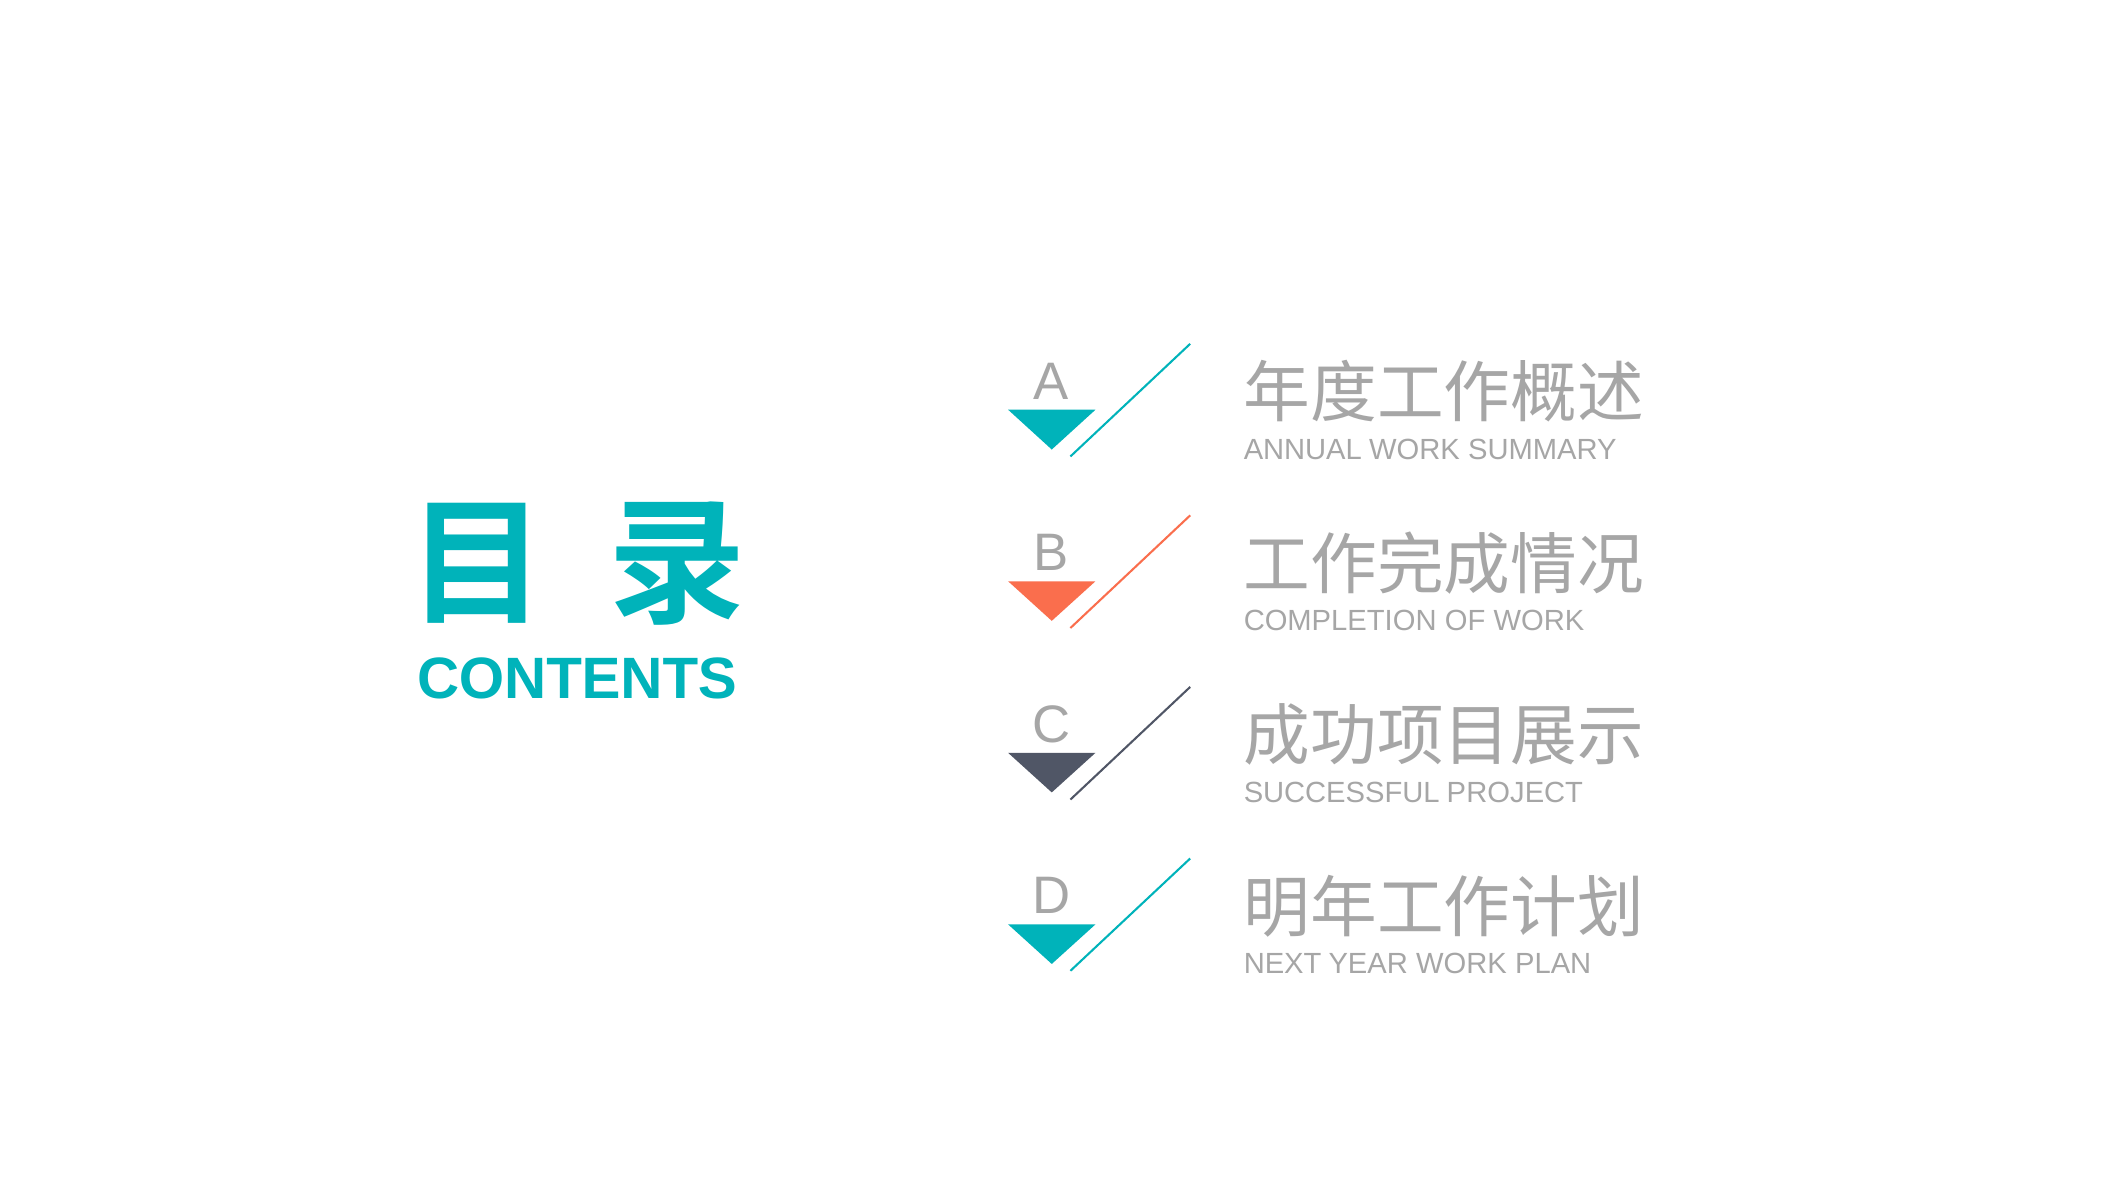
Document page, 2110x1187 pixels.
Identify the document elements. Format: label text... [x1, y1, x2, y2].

text_box 年度工作概述 ANNUAL WORK SUMMARY [1243, 350, 1747, 466]
text_box 明年工作计划 NEXT YEAR WORK PLAN [1243, 864, 1747, 980]
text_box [1005, 858, 1191, 971]
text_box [1005, 686, 1191, 800]
text_box 工作完成情况 COMPLETION OF WORK [1243, 521, 1747, 637]
text_box 目 录 [341, 474, 813, 640]
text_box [1005, 515, 1191, 629]
text_box 成功项目展示 SUCCESSFUL PROJECT [1243, 693, 1747, 809]
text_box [1005, 343, 1191, 457]
text_box CONTENTS [343, 640, 811, 711]
